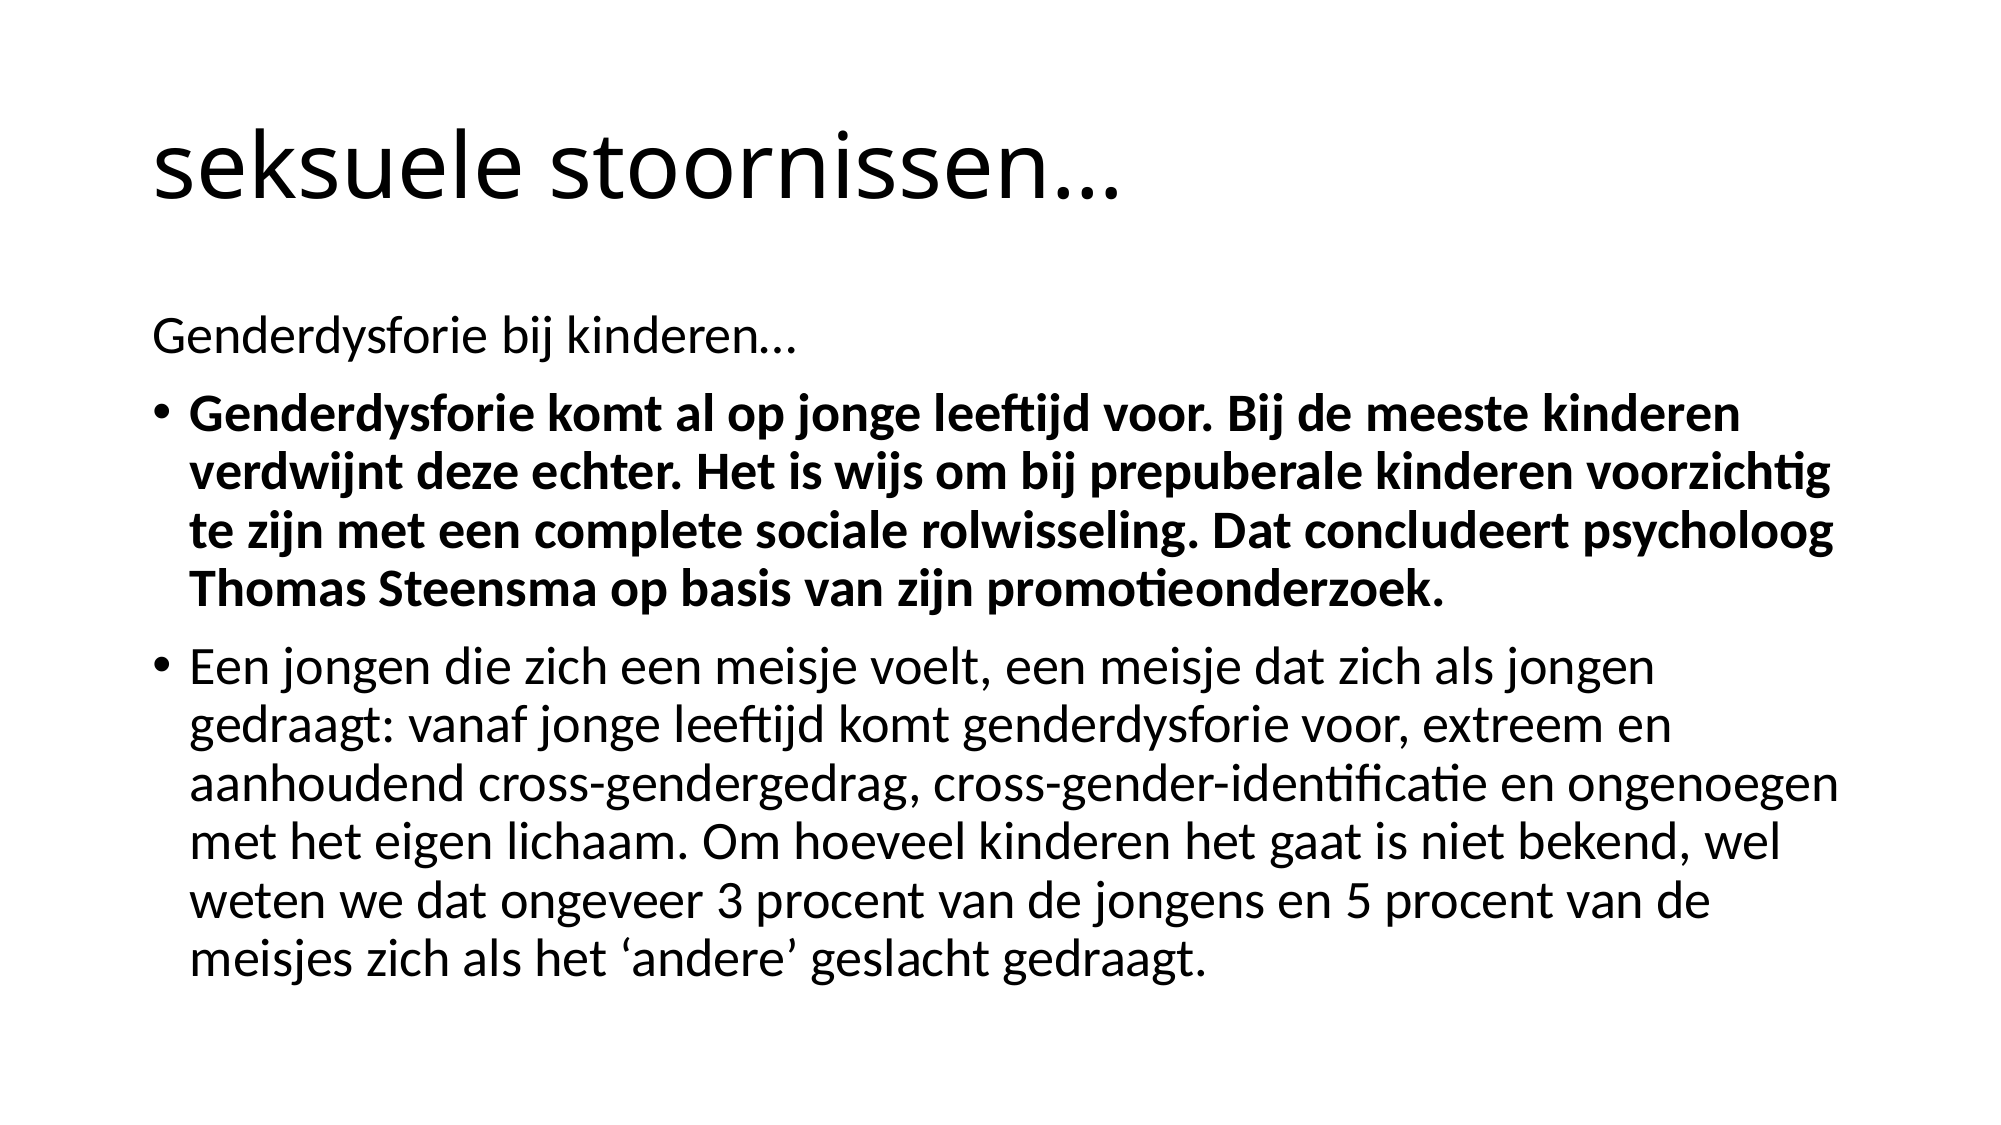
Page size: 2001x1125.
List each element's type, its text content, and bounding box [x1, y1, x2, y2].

title seksuele stoornissen… [137, 59, 1863, 278]
list Genderdysforie bij kinderen… Genderdysforie komt al op jonge leeftijd voor. Bij de meeste kinderen verdwijnt deze echter. Het is wijs om bij prepuberale kinderen voorzichtig te zijn met een complete sociale rolwisseling. Dat concludeert psycholoog Thomas Steensma op basis van zijn promotieonderzoek. Een jongen die zich een meisje voelt, een meisje dat zich als jongen gedraagt: vanaf jonge leeftijd komt genderdysforie voor, extreem en aanhoudend cross-gendergedrag, cross-gender-identificatie en ongenoegen met het eigen lichaam. Om hoeveel kinderen het gaat is niet bekend, wel weten we dat ongeveer 3 procent van de jongens en 5 procent van de meisjes zich als het ‘andere’ geslacht gedraagt. [137, 299, 1863, 1014]
